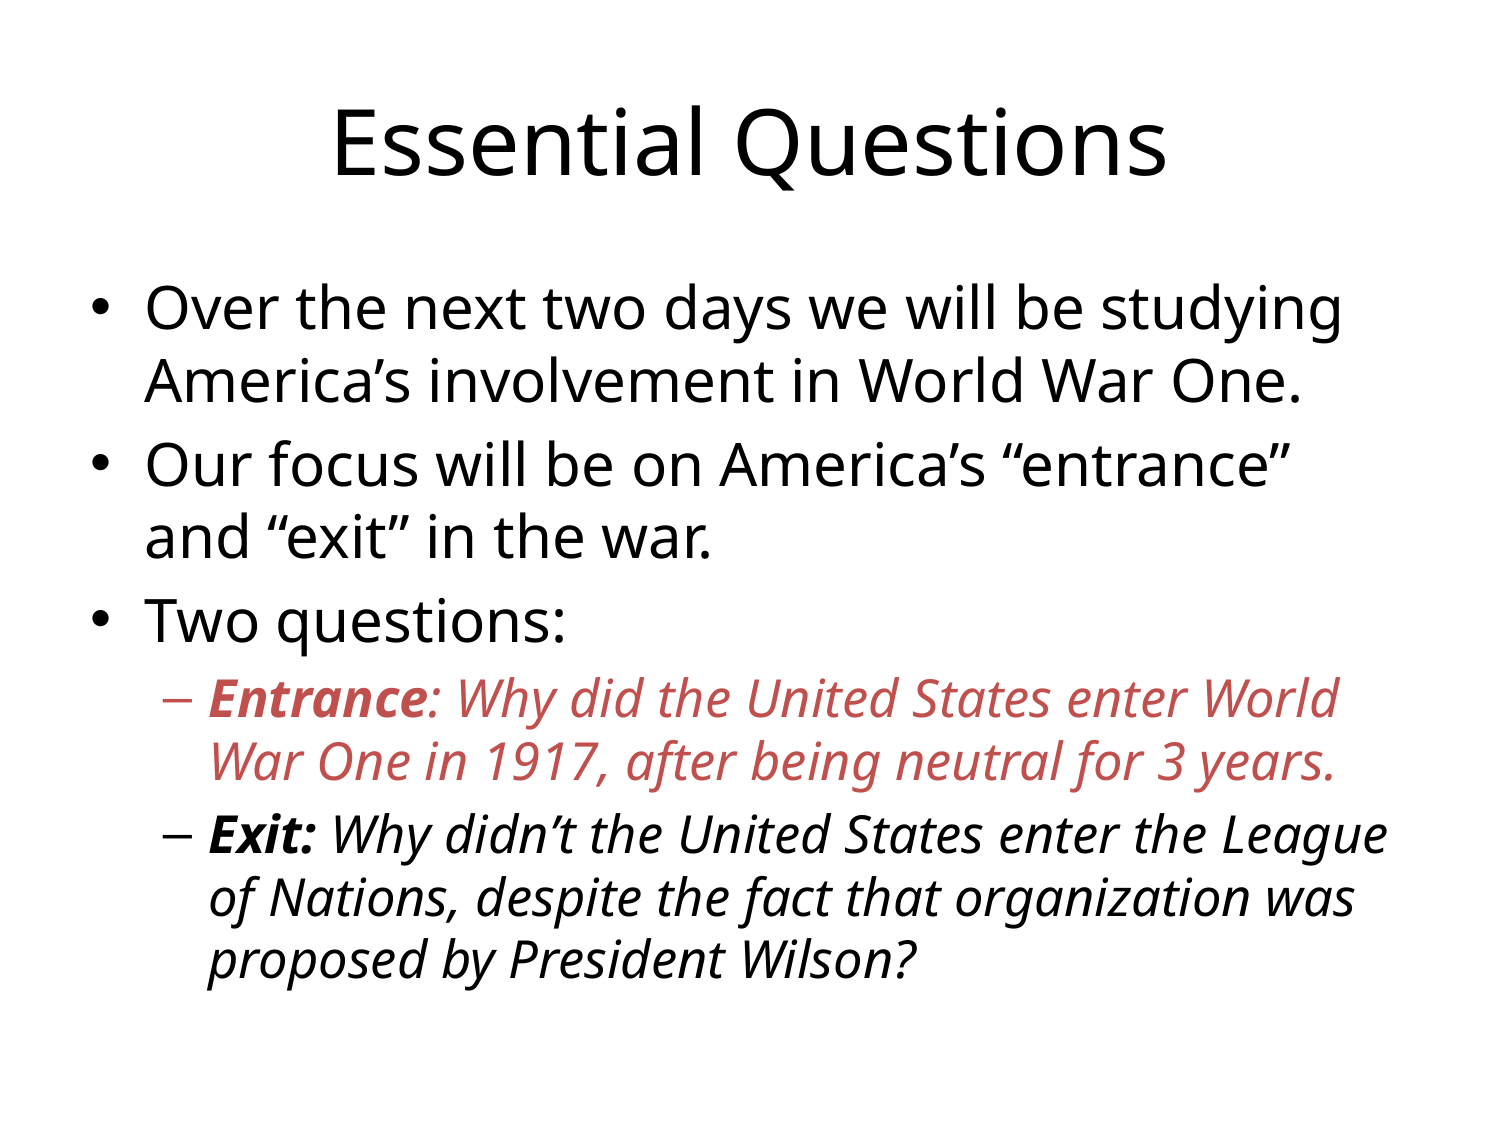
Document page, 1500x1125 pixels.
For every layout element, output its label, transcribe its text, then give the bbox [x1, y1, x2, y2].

title Essential Questions [75, 45, 1425, 233]
list Over the next two days we will be studying America’s involvement in World War One. Our focus will be on America’s “entrance” and “exit” in the war. Two questions: Entrance: Why did the United States enter World War One in 1917, after being neutral for 3 years. Exit: Why didn’t the United States enter the League of Nations, despite the fact that organization was proposed by President Wilson? [75, 262, 1425, 1005]
